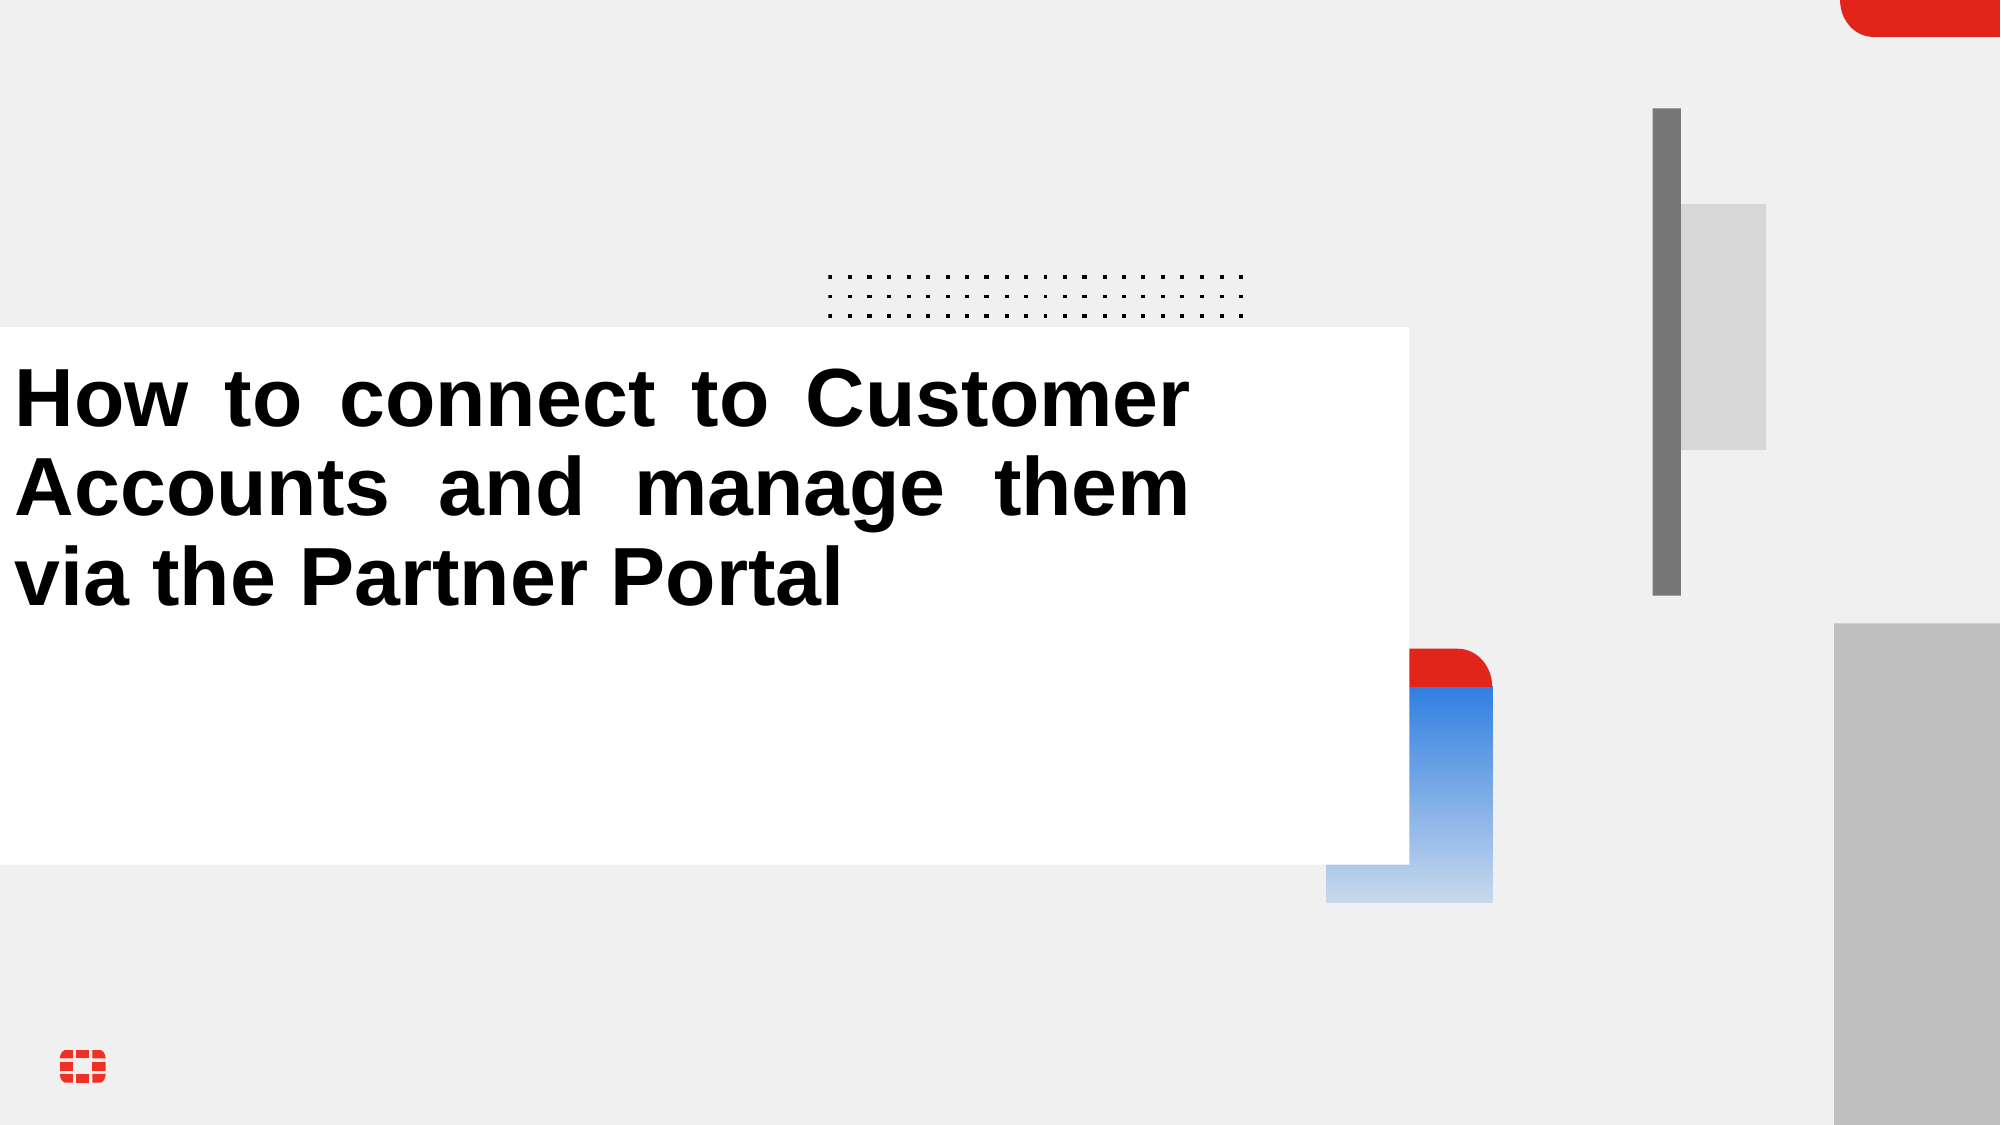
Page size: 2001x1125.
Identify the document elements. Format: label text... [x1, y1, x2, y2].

title How to connect to Customer Accounts and manage them via the Partner Portal [0, 342, 1208, 631]
